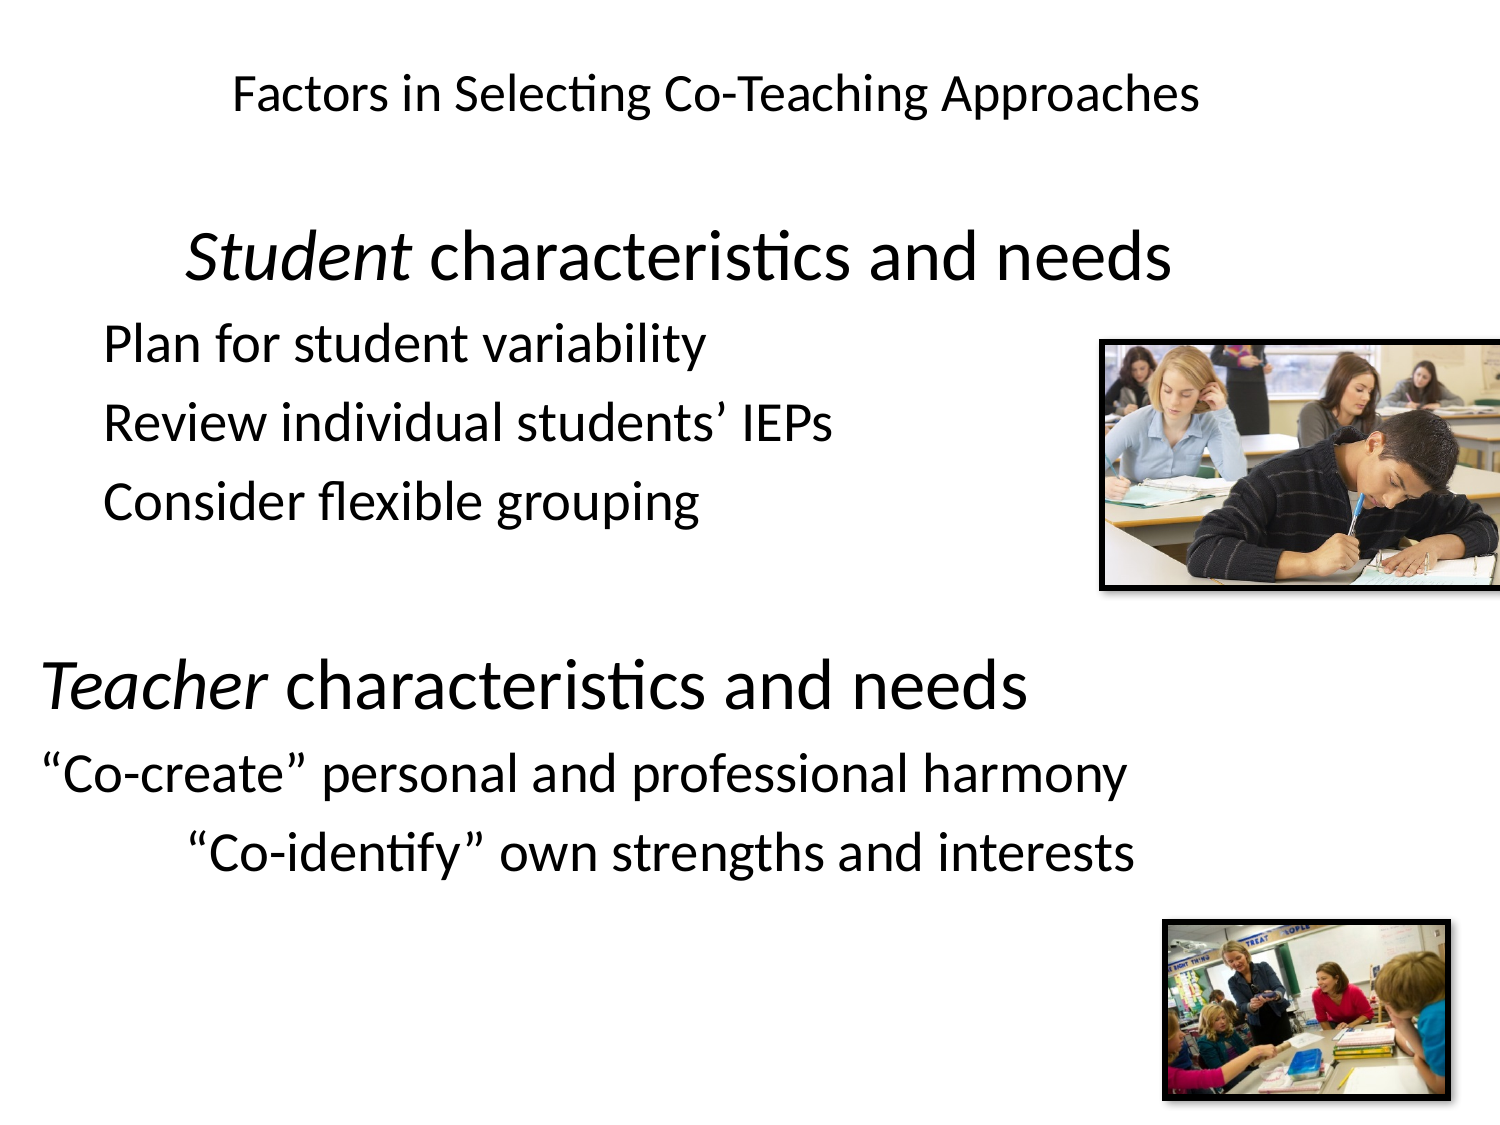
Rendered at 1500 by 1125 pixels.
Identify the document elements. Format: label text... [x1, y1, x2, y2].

picture [1168, 924, 1445, 1095]
picture [1104, 344, 1500, 586]
title Factors in Selecting Co-Teaching Approaches [4, 50, 1430, 130]
list Student characteristics and needs Plan for student variability Review individual students’ IEPs Consider flexible grouping Teacher characteristics and needs “Co-create” personal and professional harmony “Co-identify” own strengths and interests [24, 200, 1463, 968]
